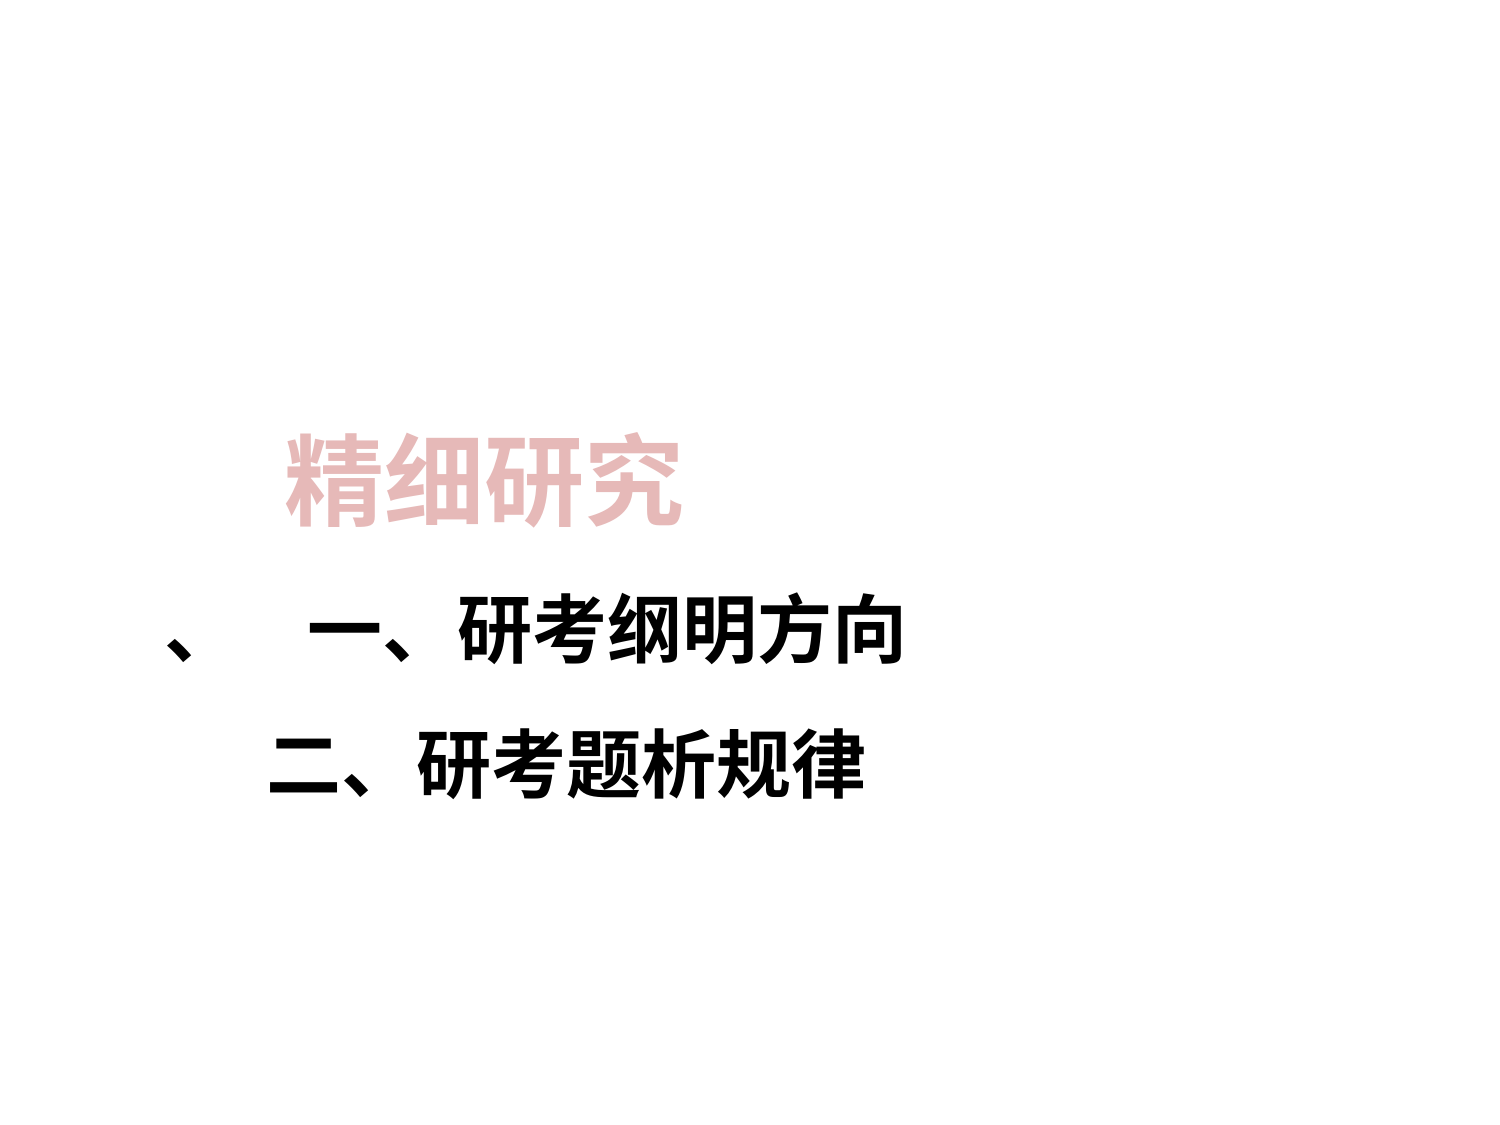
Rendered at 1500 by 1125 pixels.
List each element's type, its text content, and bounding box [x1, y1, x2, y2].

text_box 精细研究 、 一、研考纲明方向 二、研考题析规律 [150, 350, 1163, 951]
